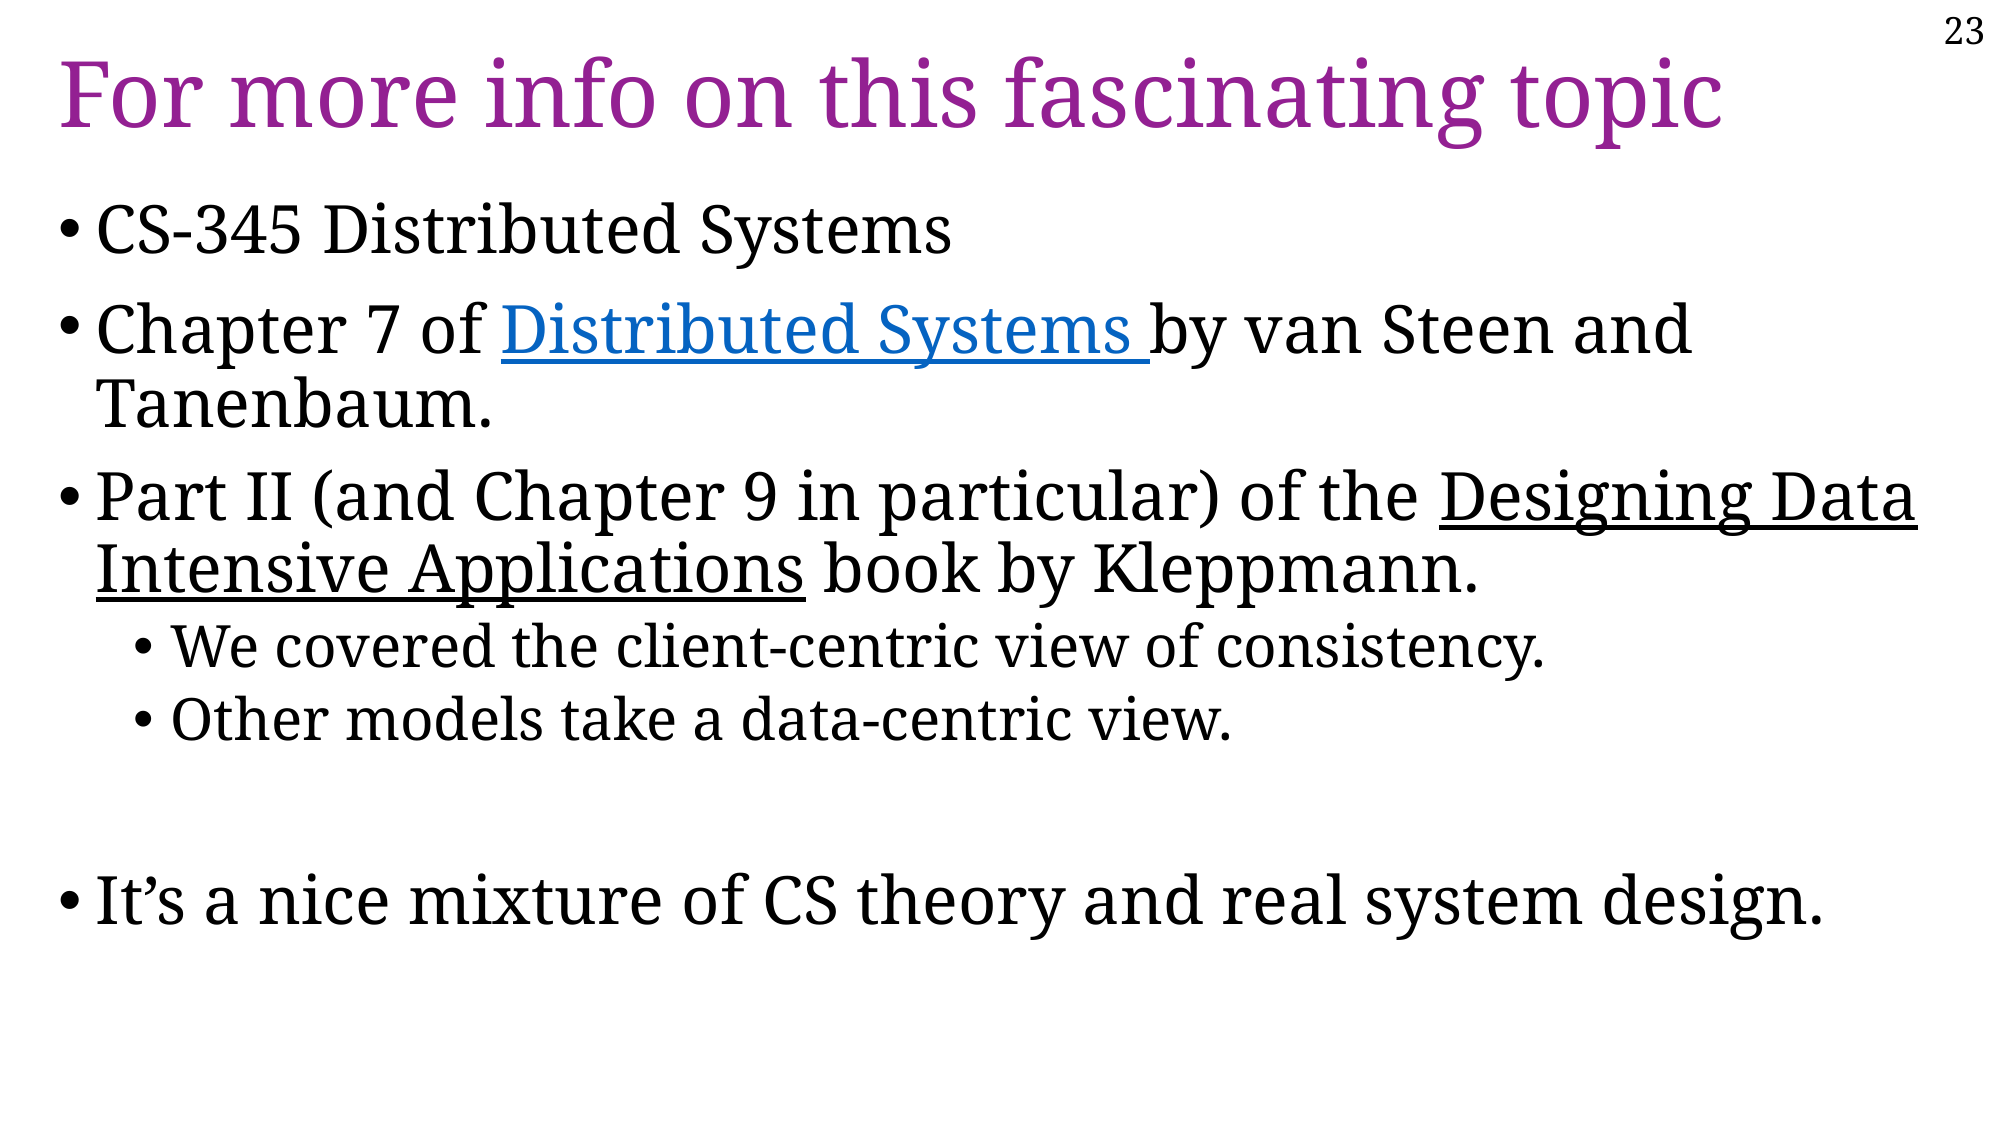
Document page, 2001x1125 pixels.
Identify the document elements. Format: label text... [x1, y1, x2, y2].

list CS-345 Distributed Systems Chapter 7 of Distributed Systems by van Steen and Tanenbaum. Part II (and Chapter 9 in particular) of the Designing Data Intensive Applications book by Kleppmann. We covered the client-centric view of consistency. Other models take a data-centric view. It’s a nice mixture of CS theory and real system design. [43, 188, 1953, 1106]
title For more info on this fascinating topic [43, 25, 1953, 171]
